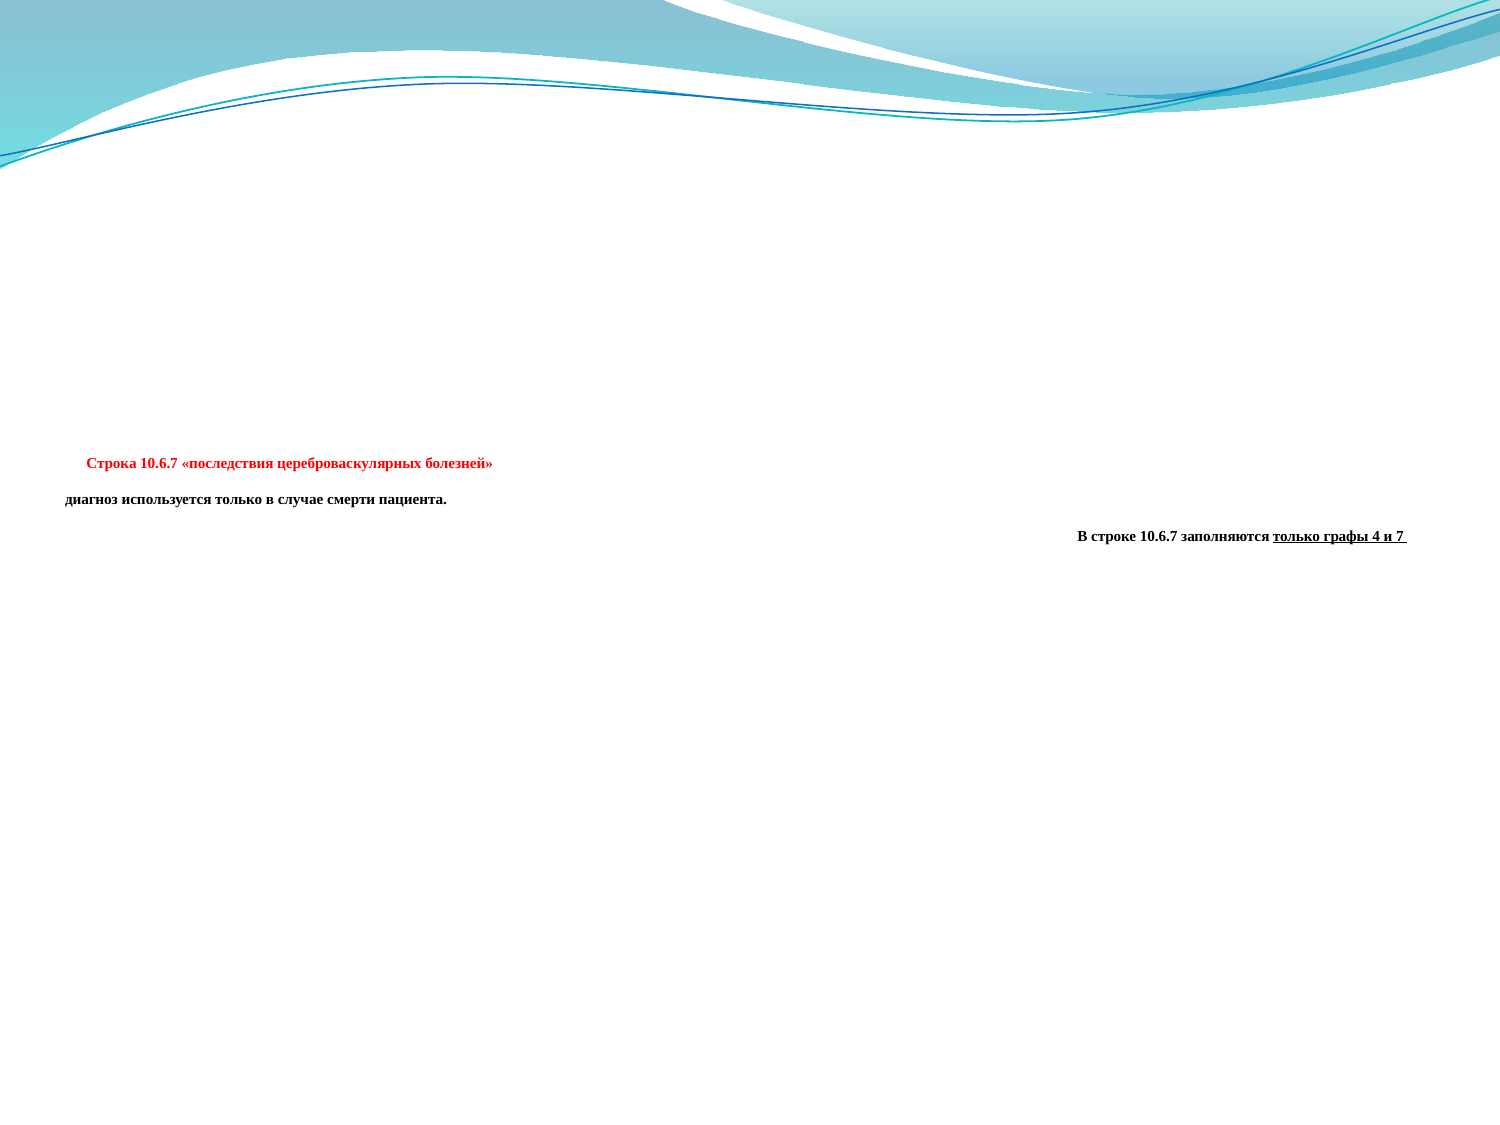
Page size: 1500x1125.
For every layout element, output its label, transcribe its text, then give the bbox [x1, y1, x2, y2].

title Строка 10.6.7 «последствия цереброваскулярных болезней» диагноз используется только в случае смерти пациента. В строке 10.6.7 заполняются только графы 4 и 7 [64, 433, 1424, 563]
